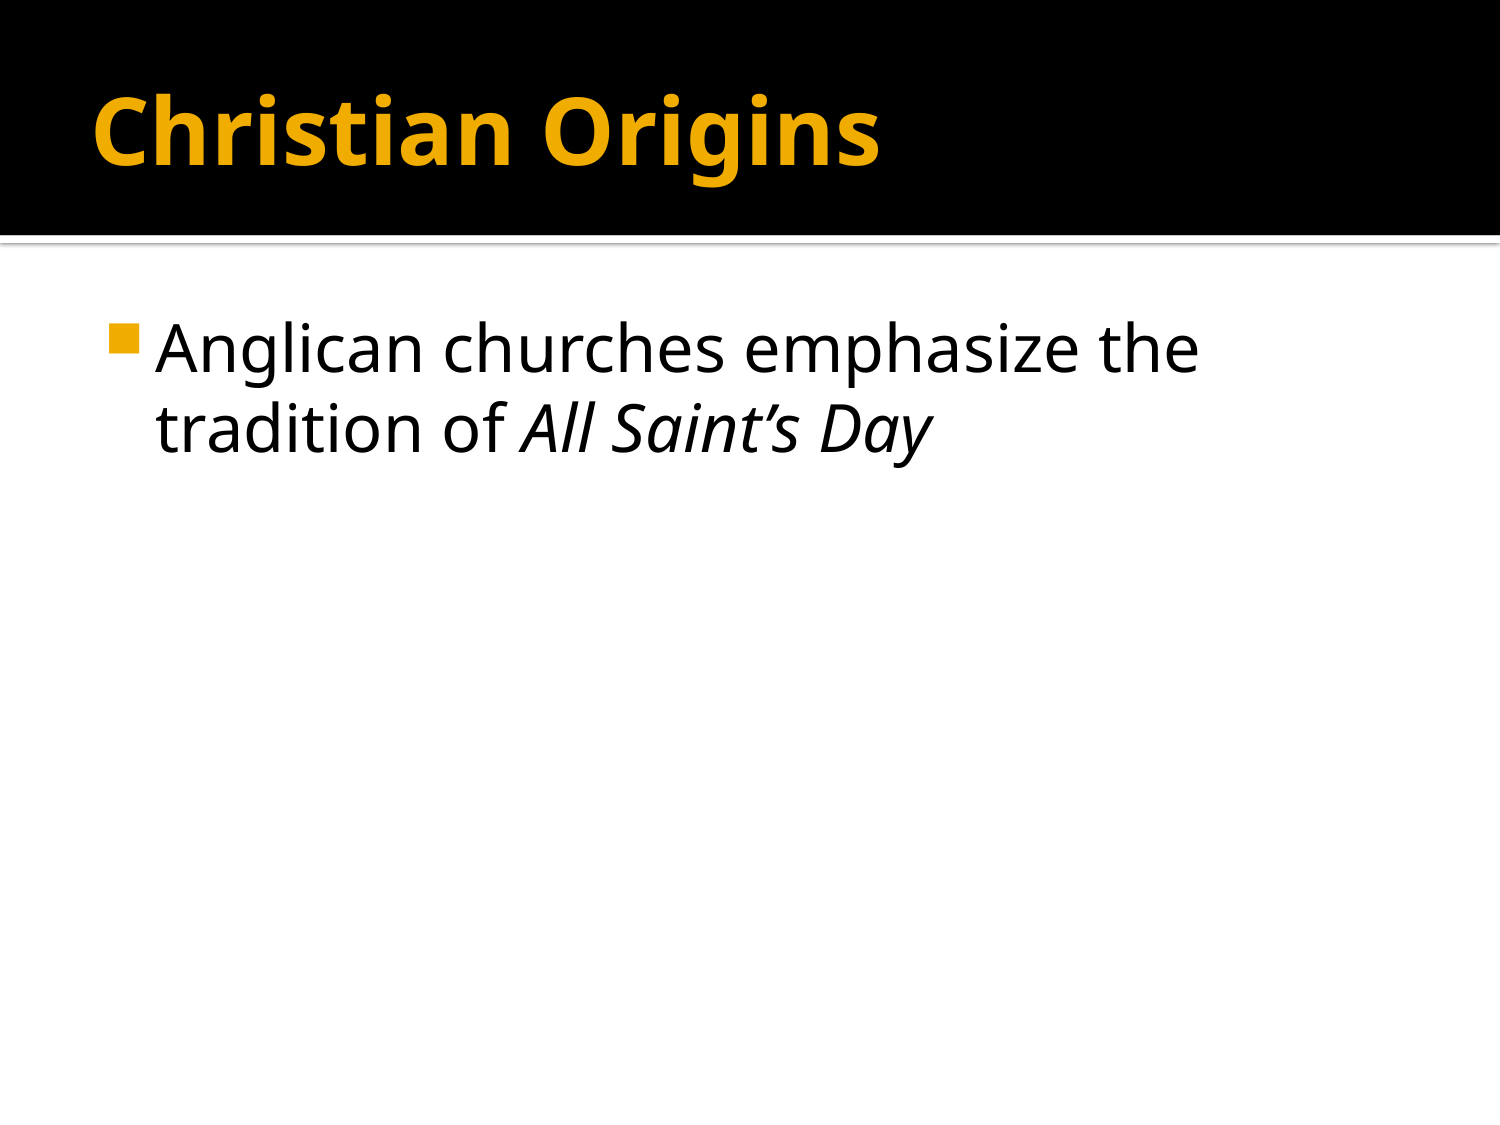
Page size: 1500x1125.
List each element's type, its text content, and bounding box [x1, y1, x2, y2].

title Christian Origins [75, 25, 1425, 231]
list Anglican churches emphasize the tradition of All Saint’s Day [74, 290, 1426, 1051]
